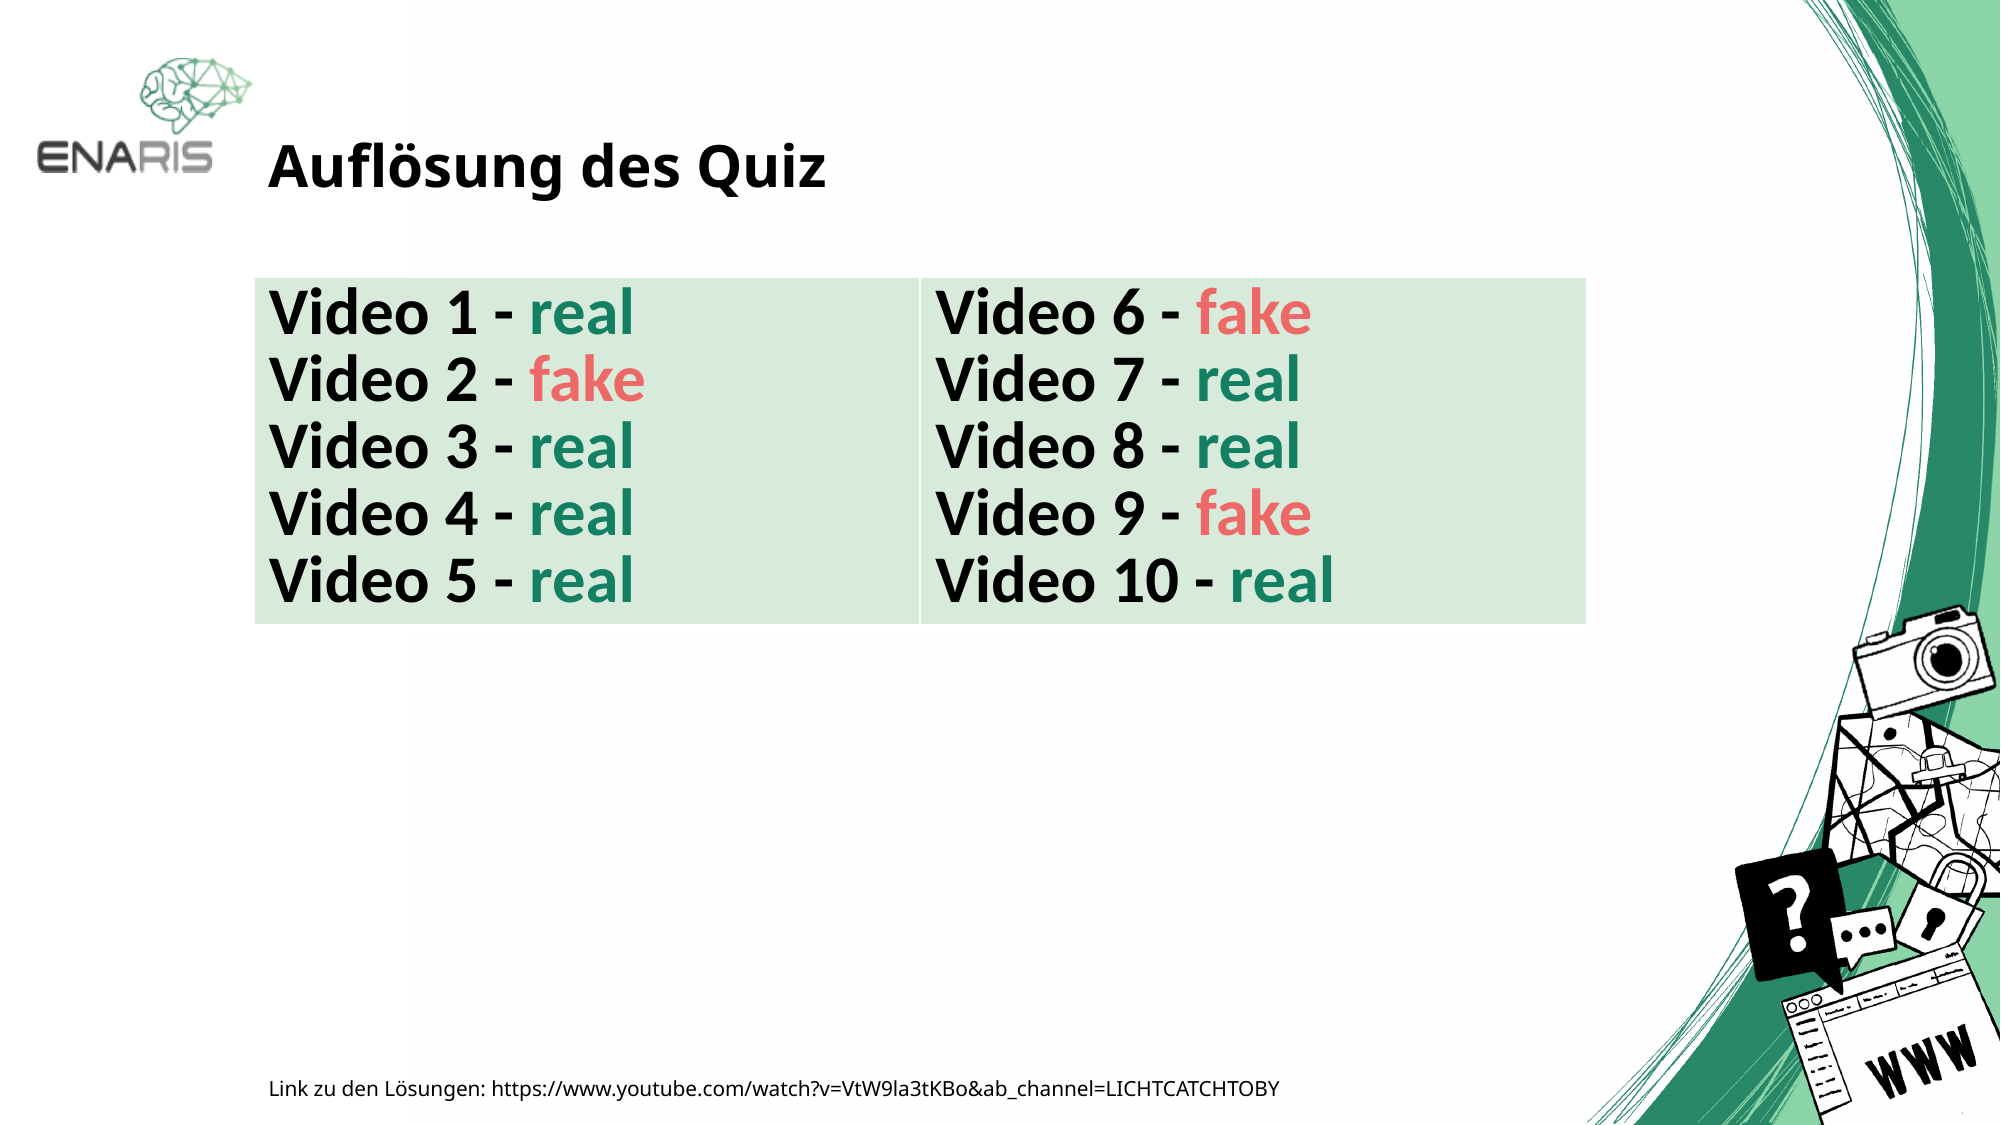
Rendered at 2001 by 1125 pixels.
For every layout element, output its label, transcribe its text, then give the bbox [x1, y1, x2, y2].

table_header Video 6 - fake Video 7 - real Video 8 - real Video 9 - fake Video 10 - real [921, 278, 1586, 624]
picture [37, 58, 254, 173]
picture [408, 0, 2000, 1125]
table_header Video 1 - real Video 2 - fake Video 3 - real Video 4 - real Video 5 - real [255, 278, 919, 624]
text_box Link zu den Lösungen: https://www.youtube.com/watch?v=VtW9la3tKBo&ab_channel=LICHTCATCHTOBY [253, 1065, 1863, 1114]
title Auflösung des Quiz [253, 59, 1863, 278]
